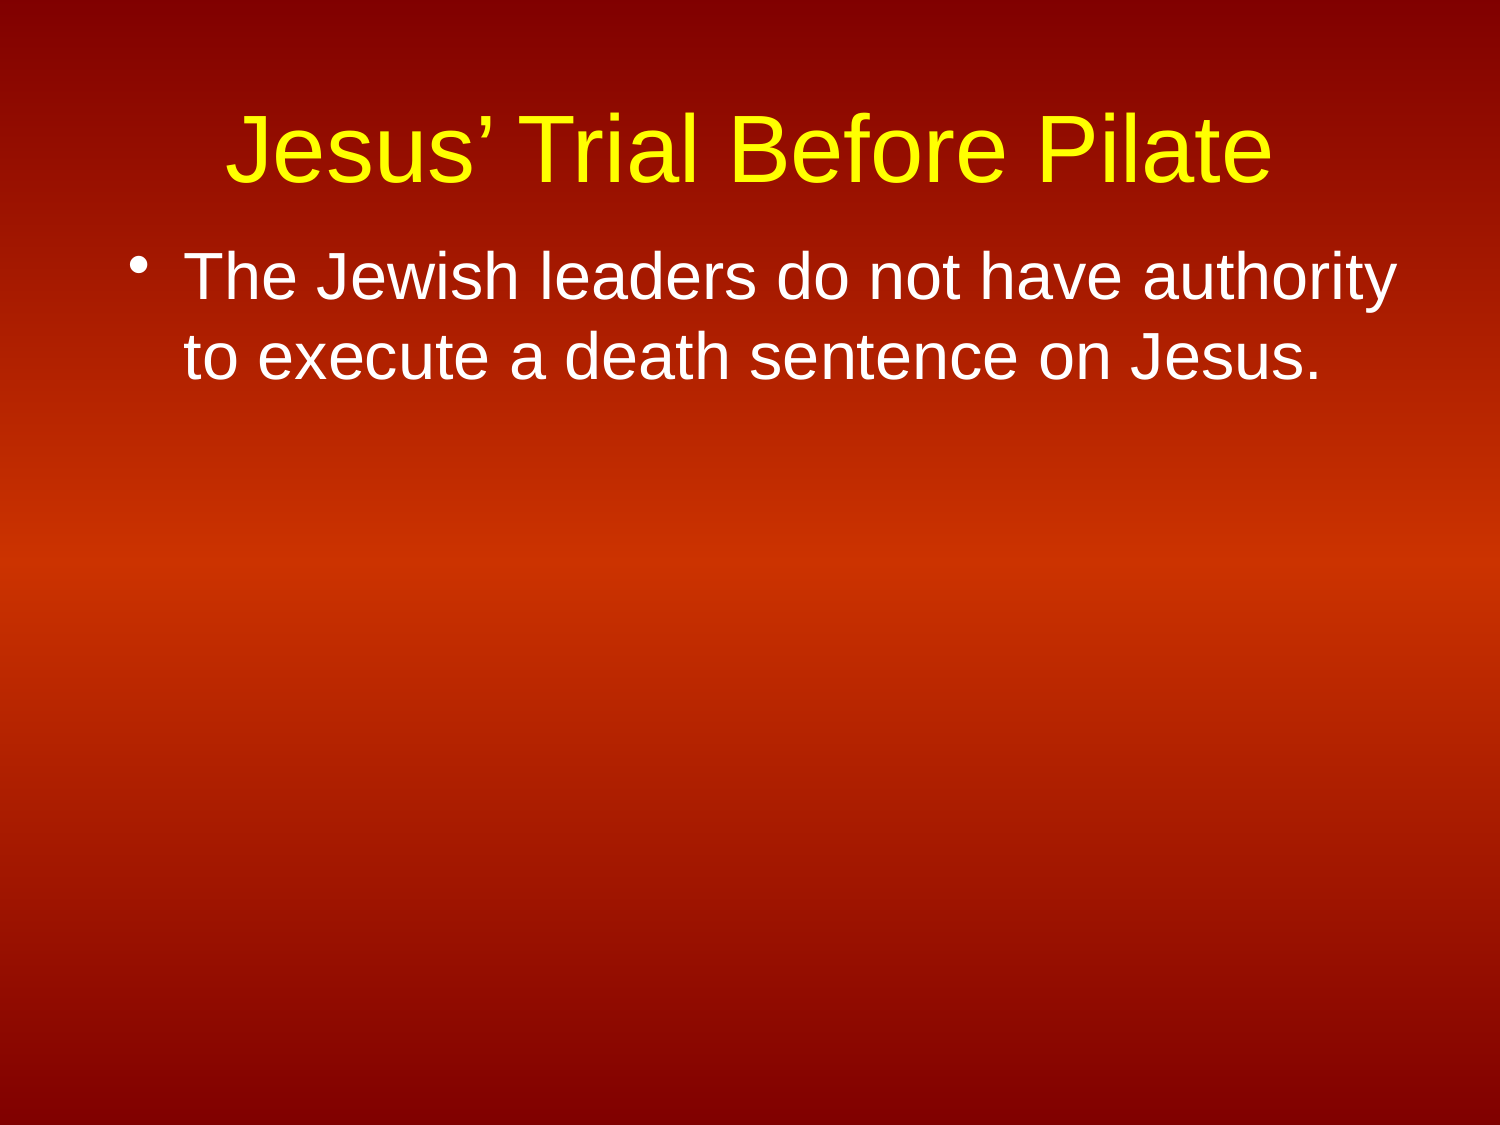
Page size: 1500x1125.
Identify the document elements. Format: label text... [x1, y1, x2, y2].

list The Jewish leaders do not have authority to execute a death sentence on Jesus. [112, 224, 1463, 1125]
title Jesus’ Trial Before Pilate [37, 50, 1463, 238]
